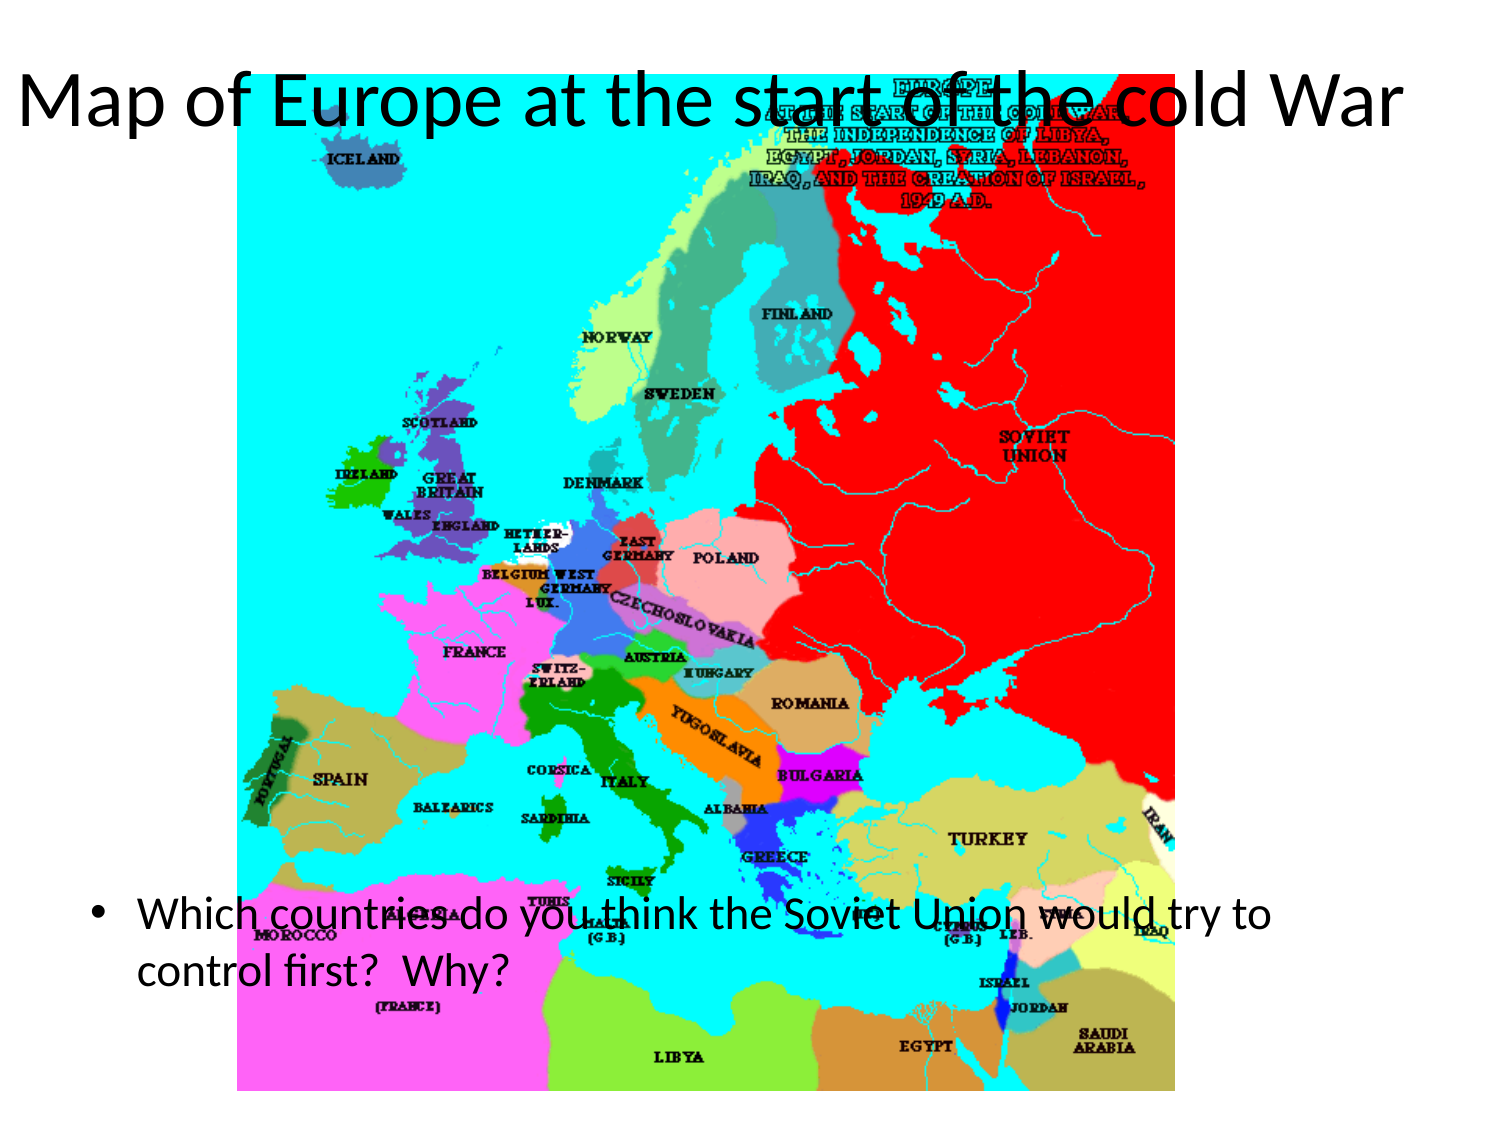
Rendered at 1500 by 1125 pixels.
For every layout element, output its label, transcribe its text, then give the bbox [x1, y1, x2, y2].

picture [237, 74, 1176, 1091]
list Which countries do you think the Soviet Union would try to control first? Why? [1179, 875, 1425, 1005]
title Map of Europe at the start of the cold War [0, 0, 1425, 188]
list Which countries do you think the Soviet Union would try to control first? Why? [75, 875, 232, 1005]
